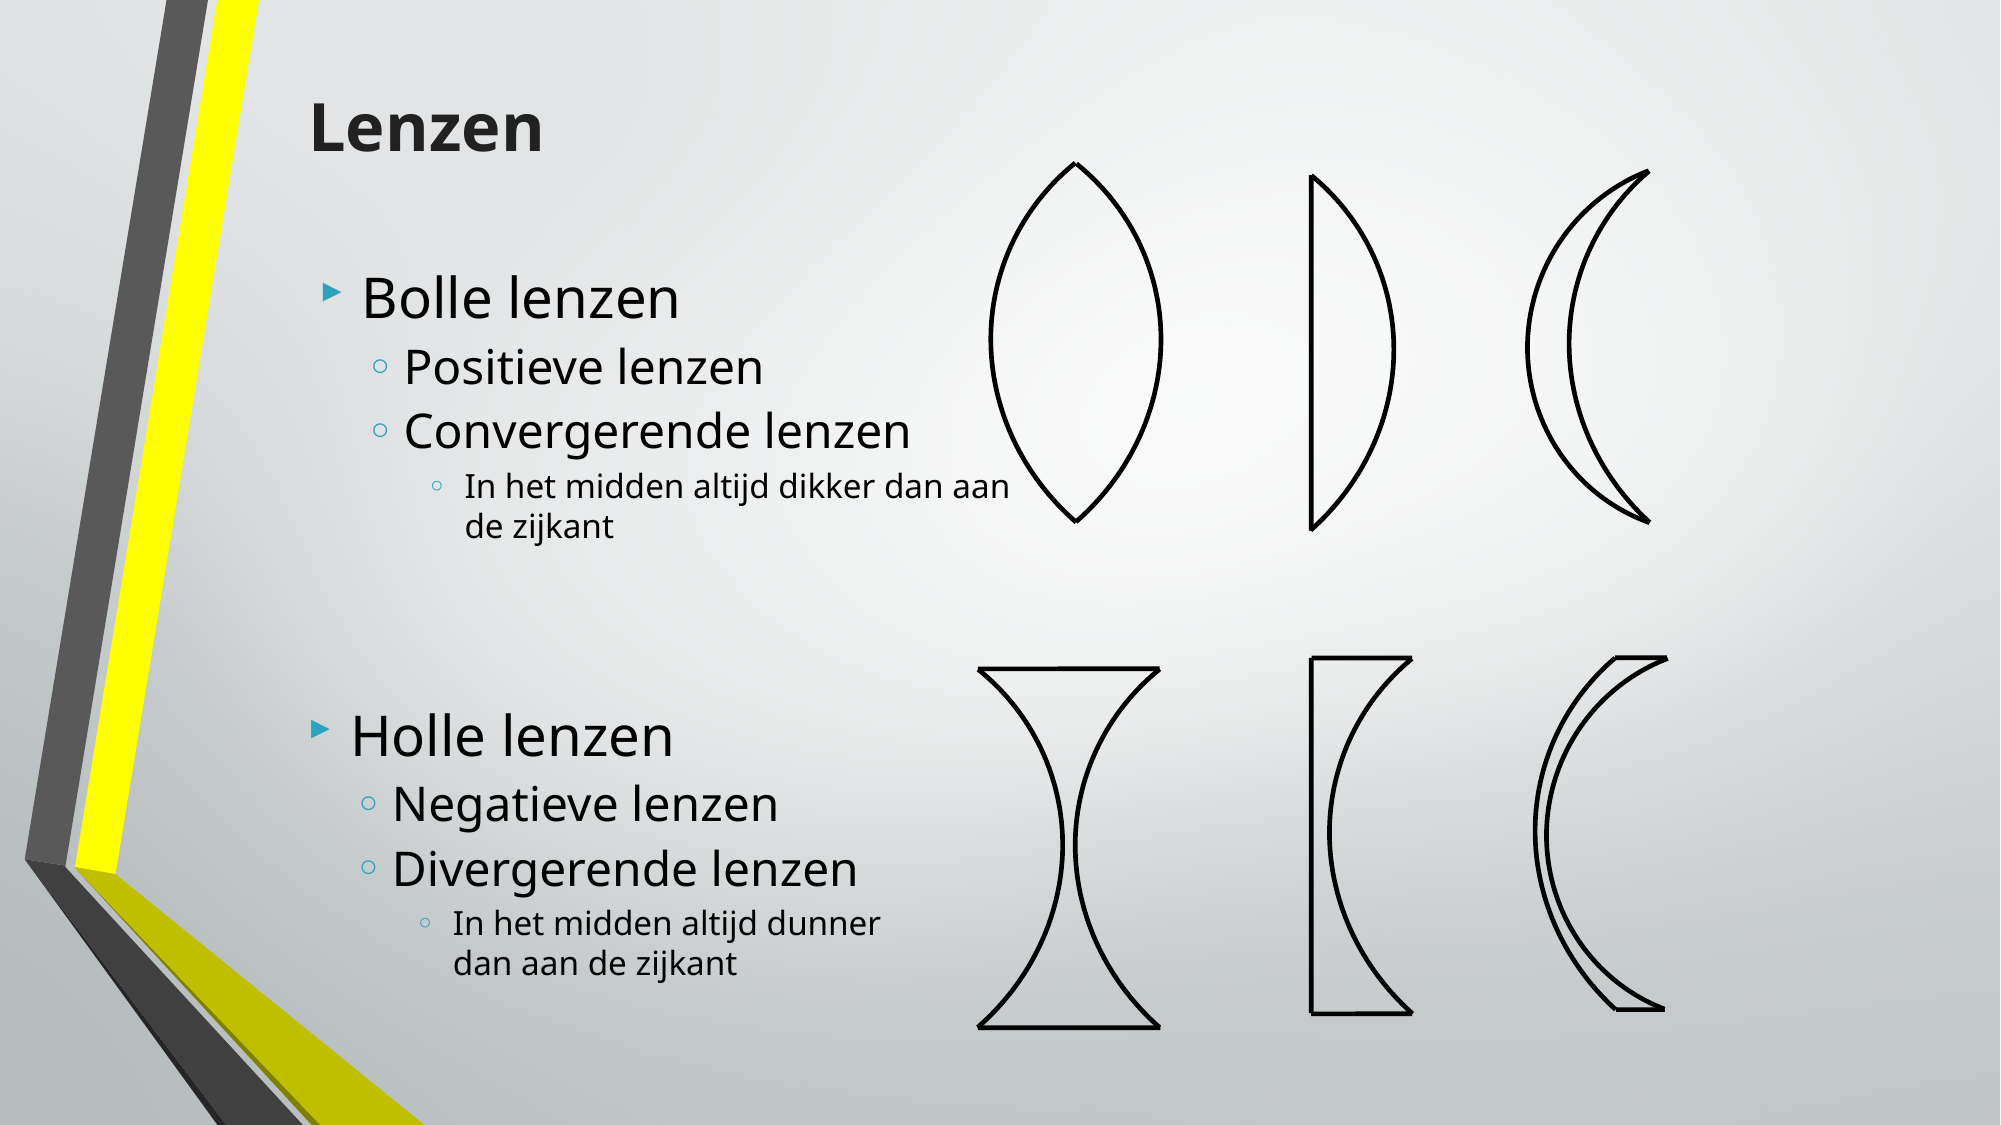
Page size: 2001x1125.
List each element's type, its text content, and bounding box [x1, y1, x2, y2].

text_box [920, 184, 1232, 523]
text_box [1310, 657, 1571, 1016]
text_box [1571, 657, 1776, 1012]
text_box Holle lenzen Negatieve lenzen Divergerende lenzen In het midden altijd dunner dan aan de zijkant [275, 692, 930, 1075]
text_box Bolle lenzen Positieve lenzen Convergerende lenzen In het midden altijd dikker dan aan de zijkant [286, 255, 1036, 617]
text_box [1153, 174, 1406, 532]
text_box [1525, 169, 1810, 525]
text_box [821, 668, 1316, 1029]
text_box Lenzen [293, 30, 1644, 219]
